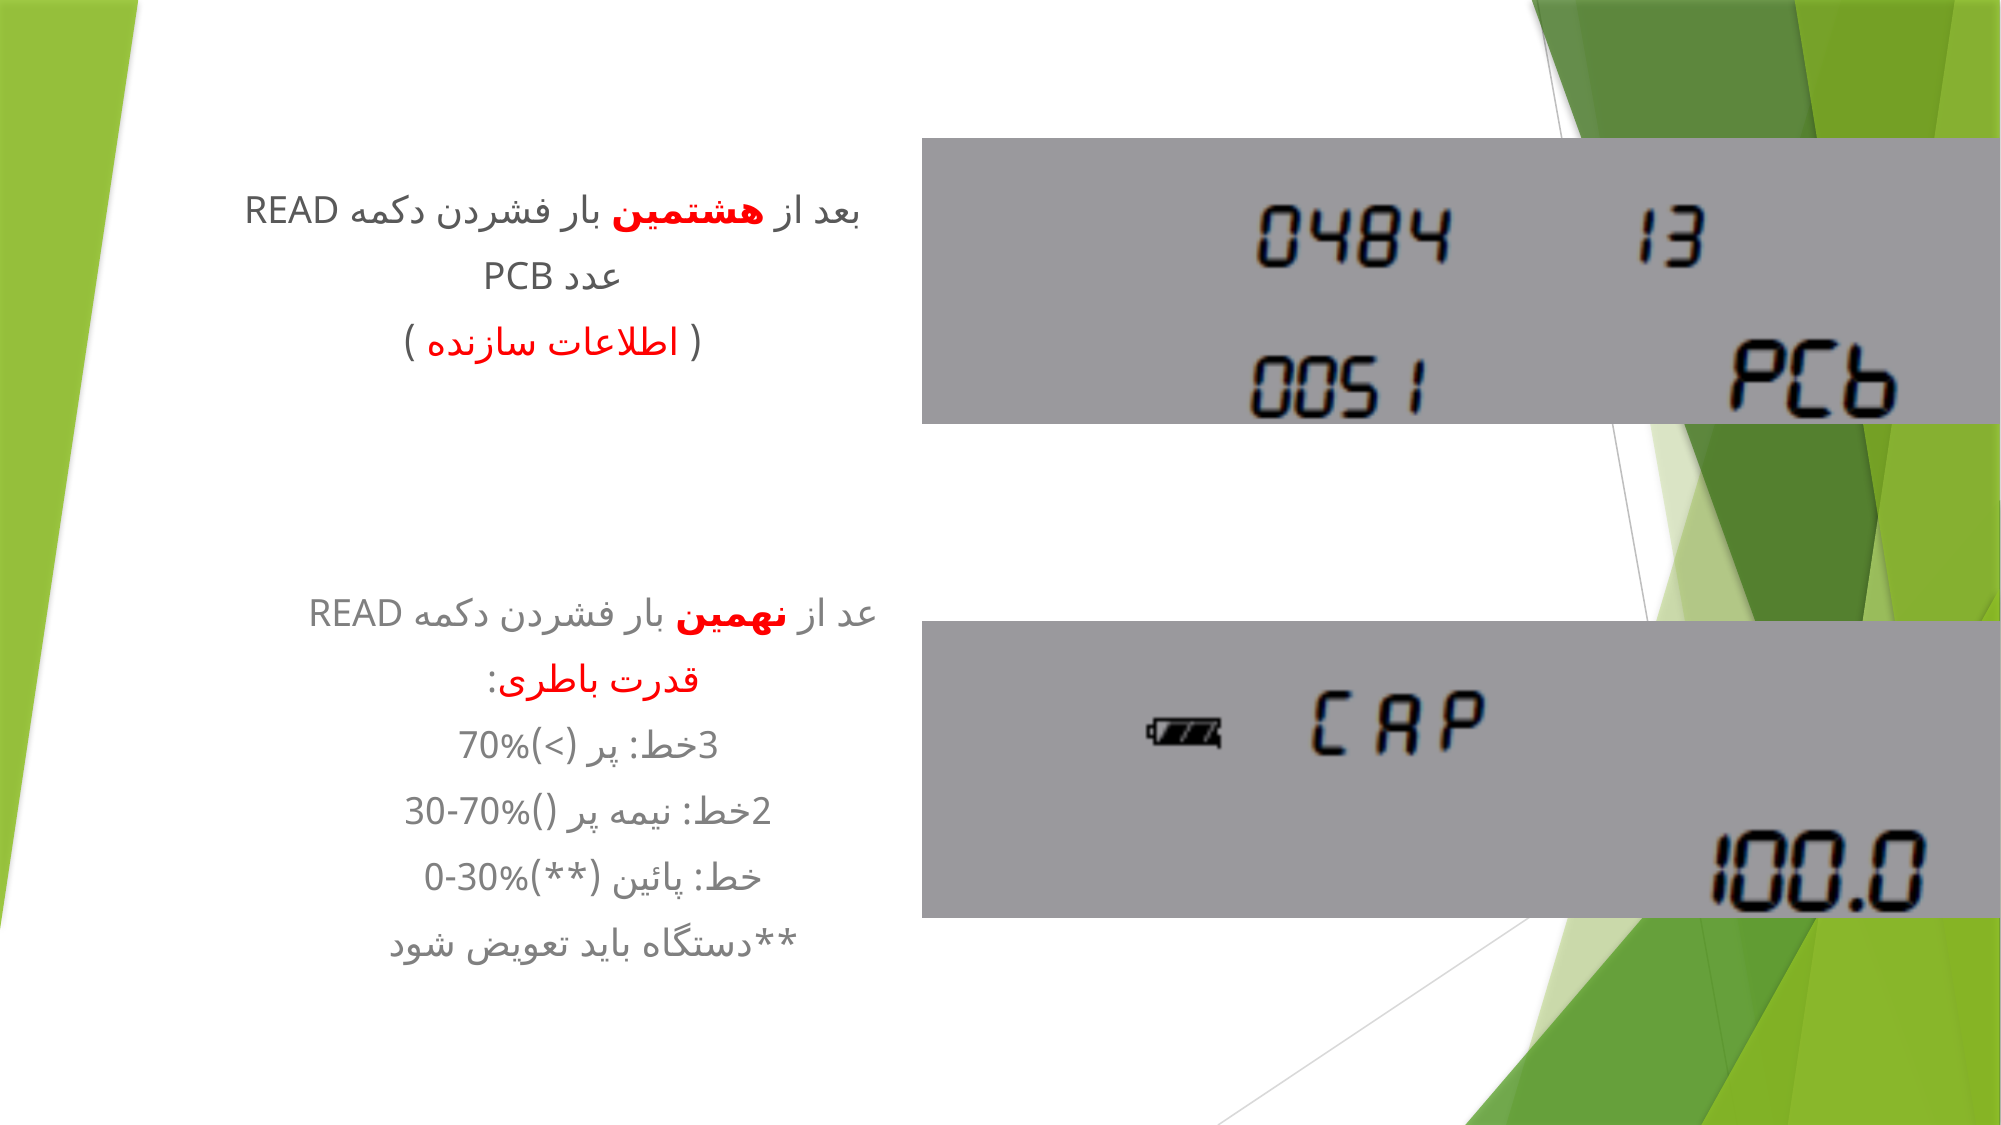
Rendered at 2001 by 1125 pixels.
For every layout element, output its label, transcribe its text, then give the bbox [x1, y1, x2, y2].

picture [922, 138, 2000, 425]
subtitle عد از نهمین بار فشردن دکمه READ قدرت باطری: 3خط: پر (>)%70 2خط: نیمه پر ()%70-30 خط: پائین (**)%30-0 **دستگاه باید تعویض شود [263, 581, 923, 1077]
text_box بعد از هشتمین بار فشردن دکمه READ عدد PCB ( اطلاعات سازنده ) [201, 178, 905, 384]
picture [922, 621, 2000, 919]
